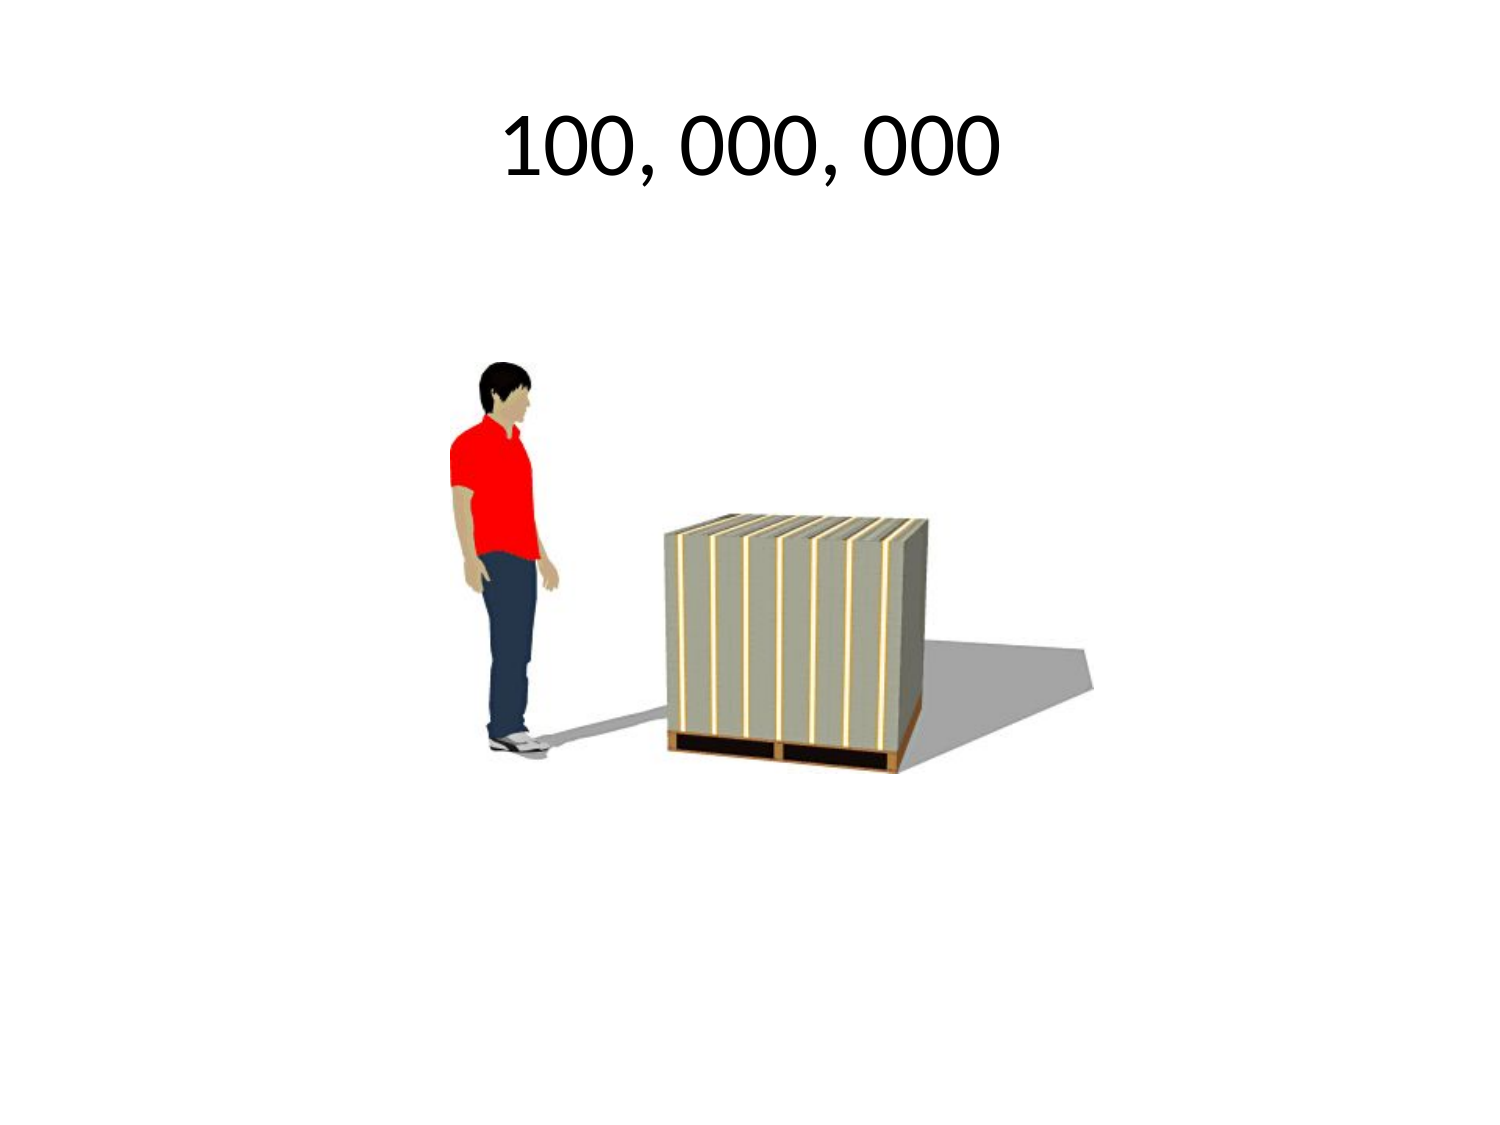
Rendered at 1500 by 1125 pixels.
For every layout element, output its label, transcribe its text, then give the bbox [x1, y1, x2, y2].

picture [449, 362, 1094, 774]
title 100, 000, 000 [75, 45, 1425, 233]
